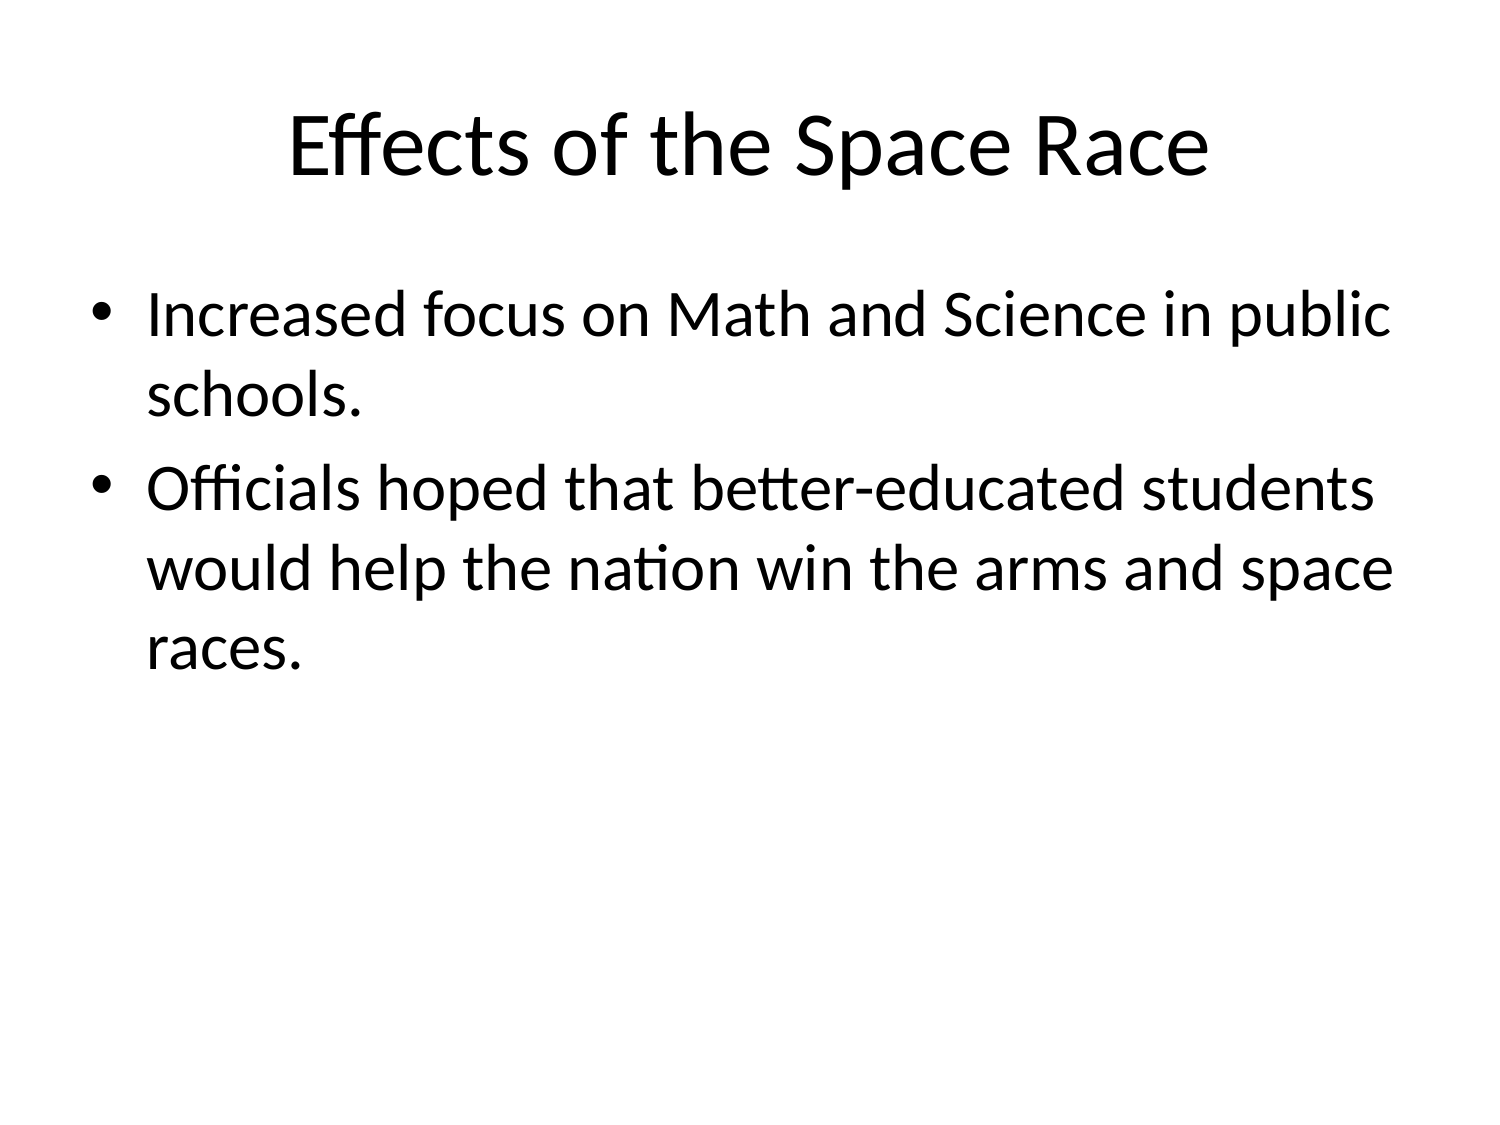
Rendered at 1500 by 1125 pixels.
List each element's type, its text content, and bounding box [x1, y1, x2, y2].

list Increased focus on Math and Science in public schools. Officials hoped that better-educated students would help the nation win the arms and space races. [75, 262, 1425, 1005]
title Effects of the Space Race [75, 45, 1425, 233]
